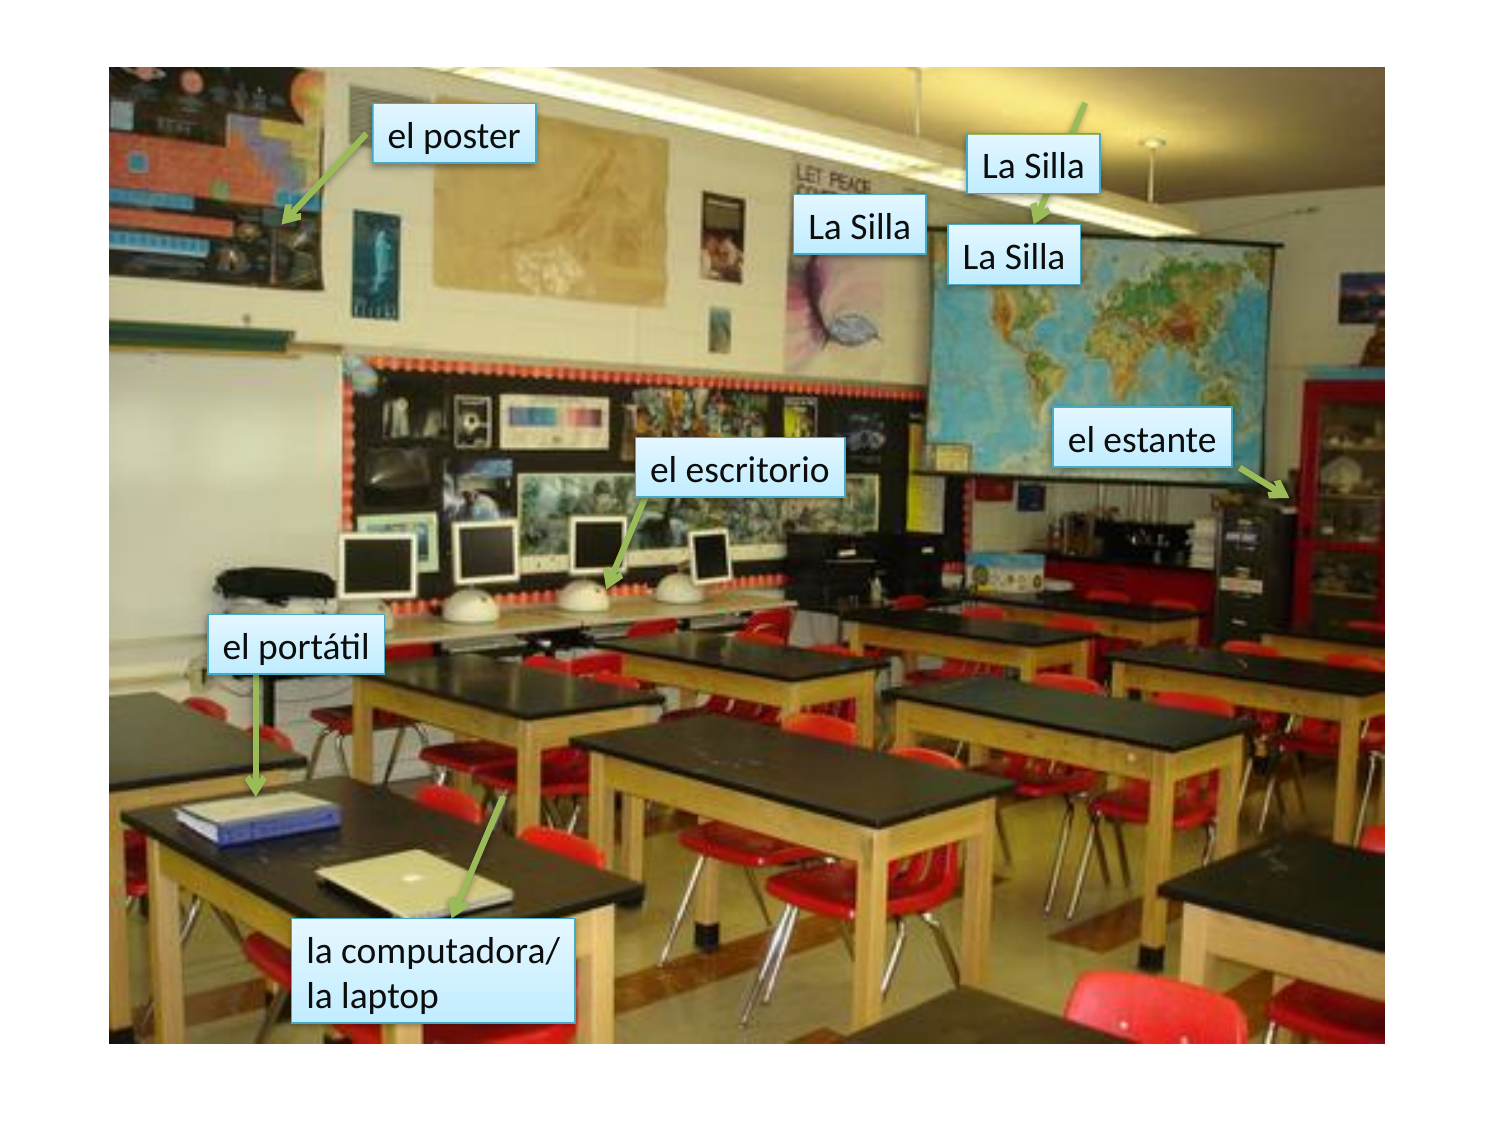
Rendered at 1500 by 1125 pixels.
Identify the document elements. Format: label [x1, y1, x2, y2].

text_box [1239, 467, 1290, 499]
picture [108, 67, 1385, 1044]
text_box [998, 137, 1121, 190]
text_box [570, 502, 694, 555]
text_box [278, 136, 370, 222]
text_box [416, 831, 539, 884]
